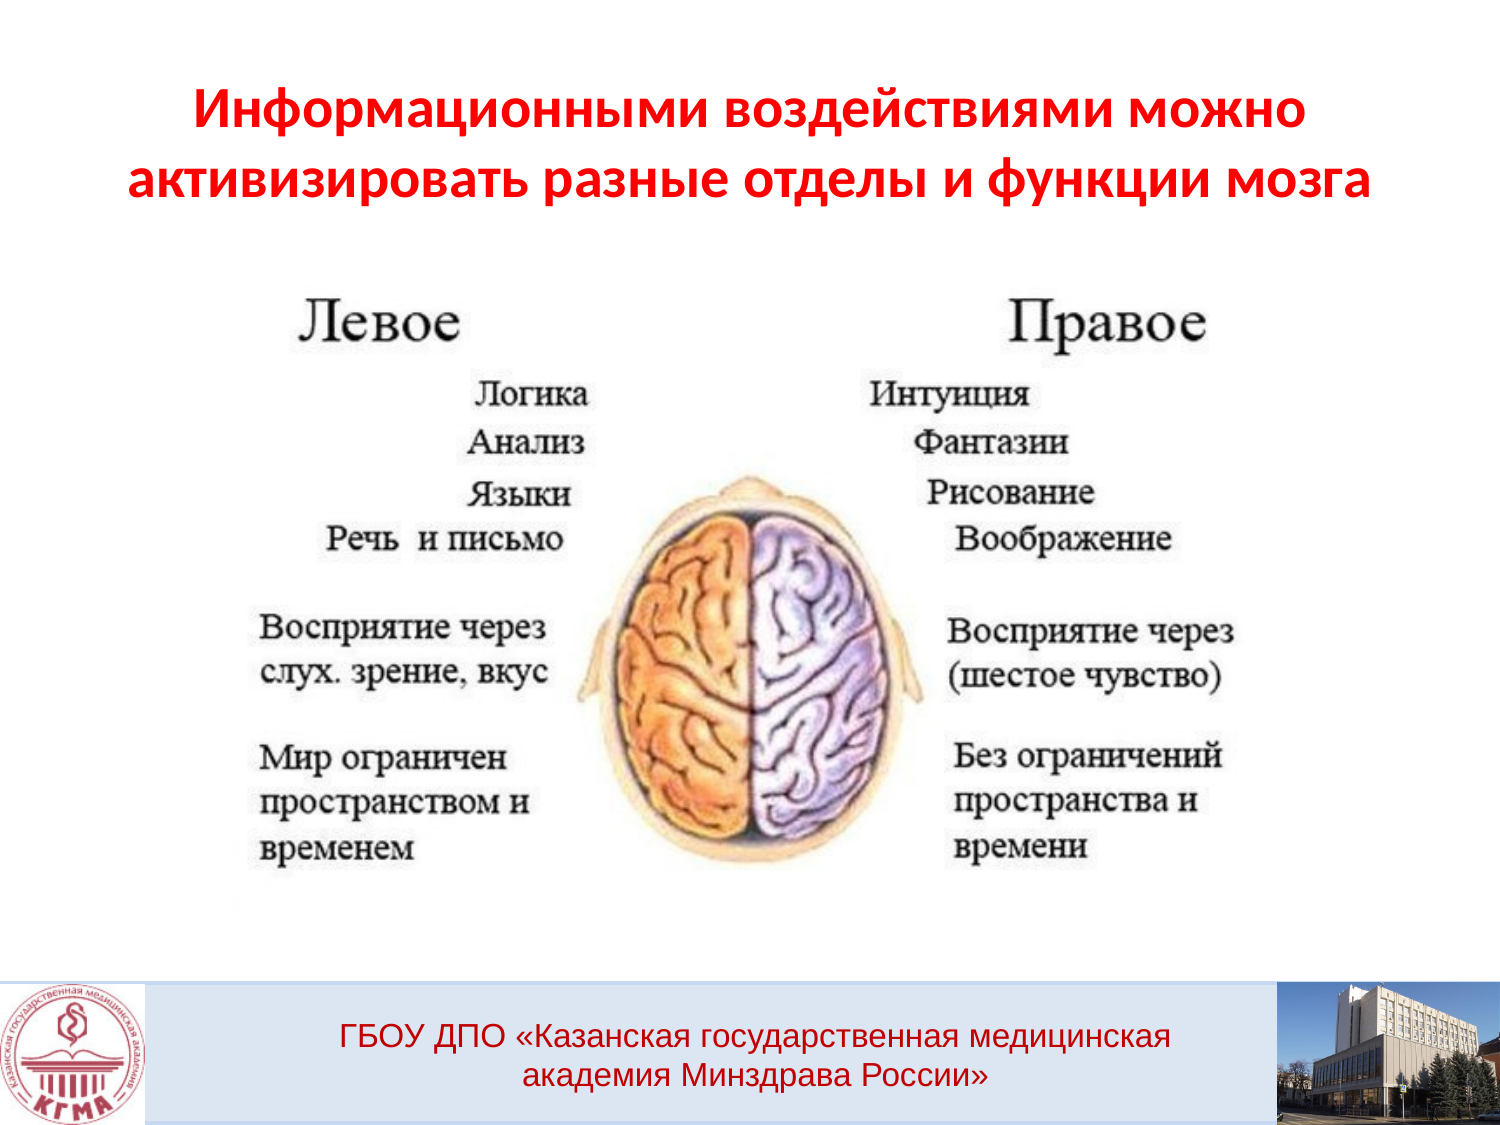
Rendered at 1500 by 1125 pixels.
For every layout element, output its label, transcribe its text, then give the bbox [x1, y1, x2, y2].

picture [0, 984, 145, 1125]
text_box ГБОУ ДПО «Казанская государственная медицинская академия Минздрава России» [316, 1006, 1196, 1101]
picture [219, 257, 1272, 915]
picture [1277, 982, 1500, 1125]
title Информационными воздействиями можно активизировать разные отделы и функции мозга [75, 45, 1425, 233]
text_box [0, 981, 1278, 1125]
